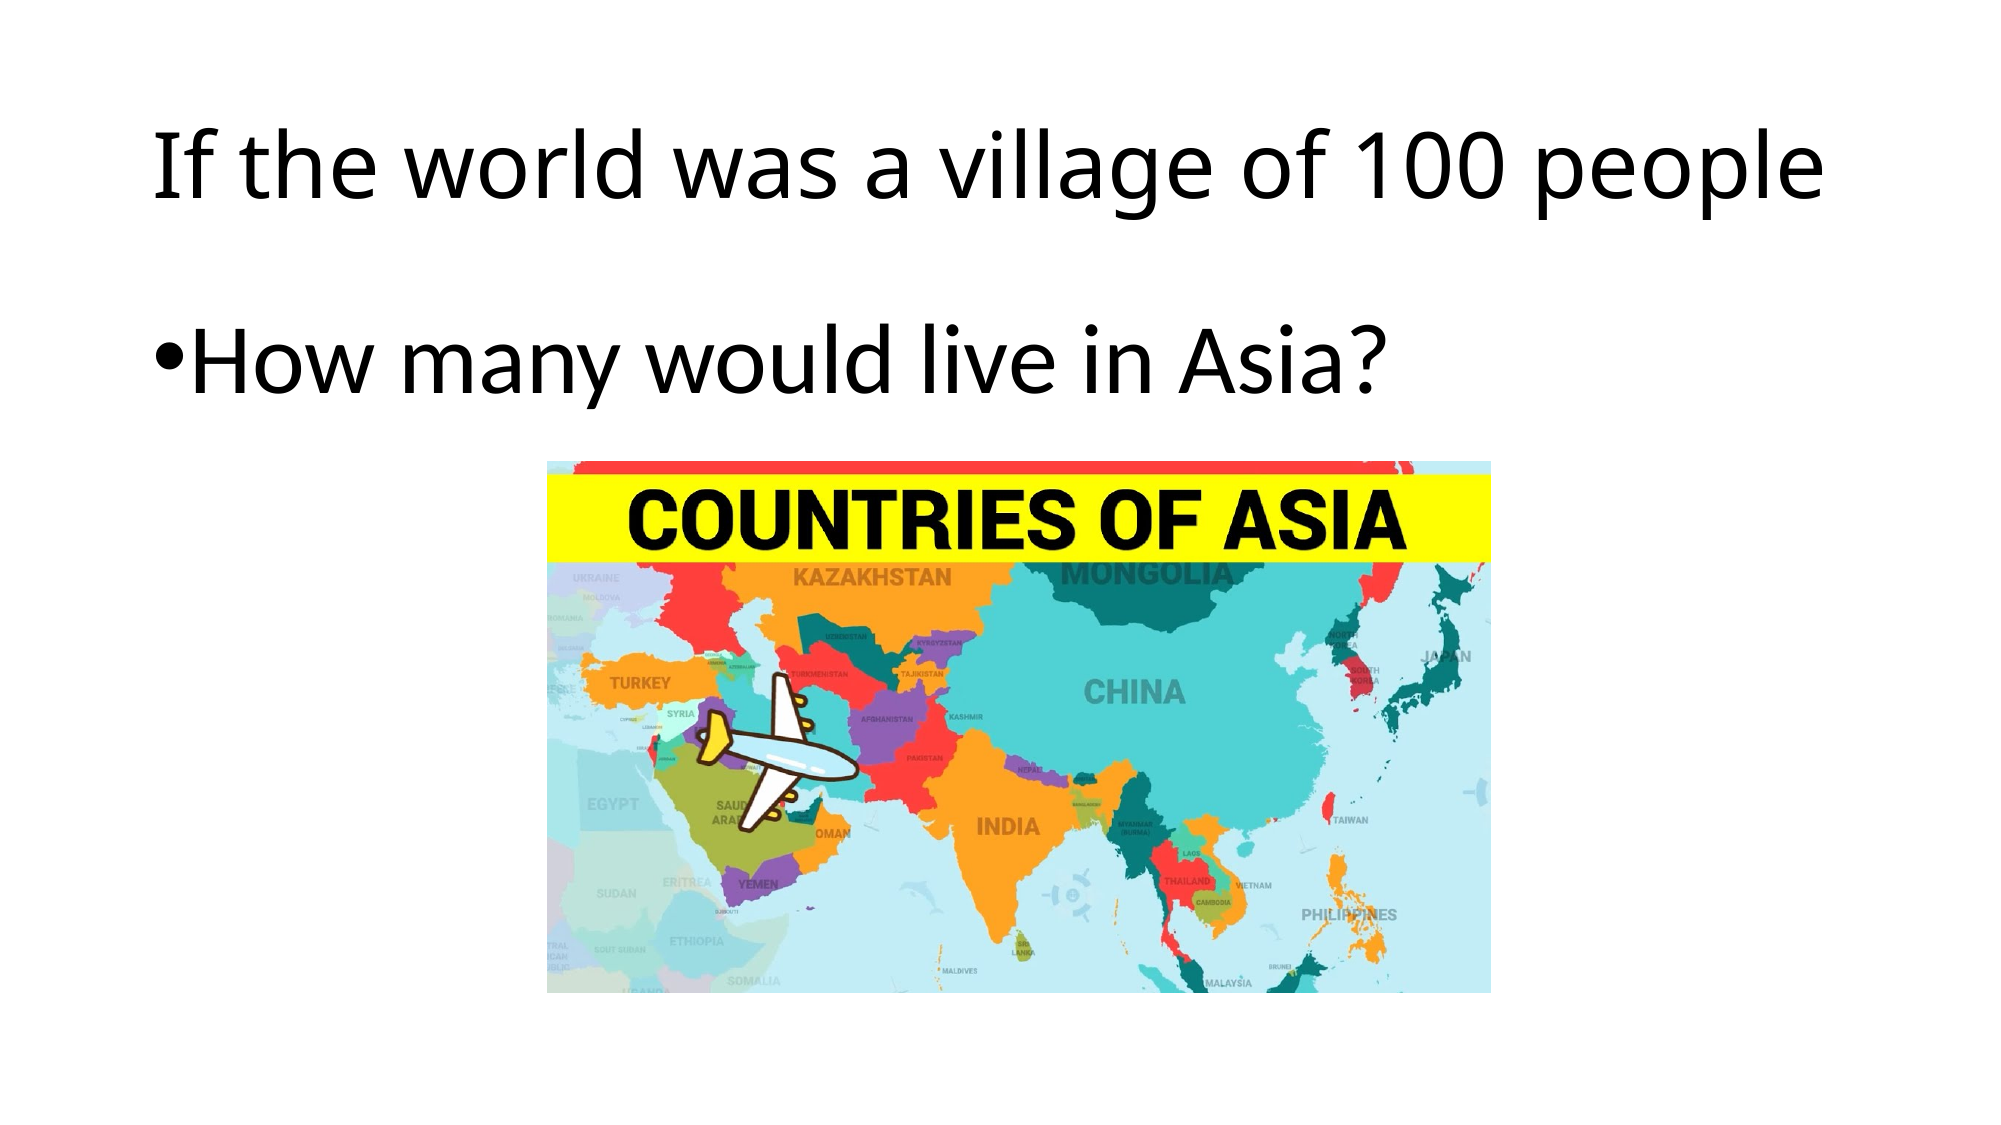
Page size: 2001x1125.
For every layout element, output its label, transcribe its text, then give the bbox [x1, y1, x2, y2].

picture [547, 461, 1491, 993]
title If the world was a village of 100 people [137, 59, 1863, 278]
list How many would live in Asia? [137, 299, 1863, 1014]
